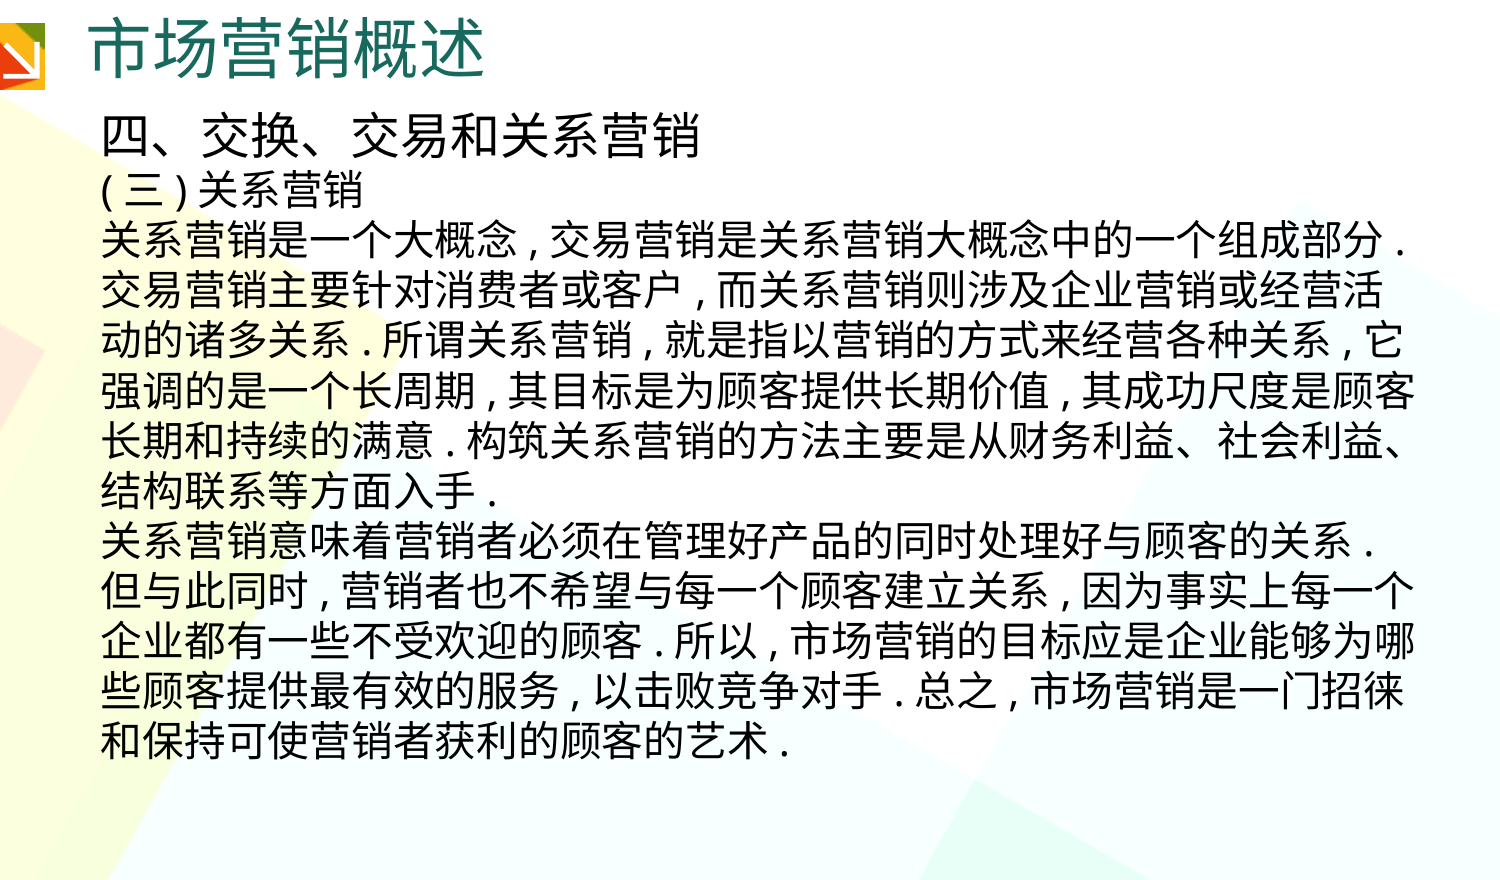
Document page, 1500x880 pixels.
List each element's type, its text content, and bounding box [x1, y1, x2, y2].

text_box 市场营销概述 [70, 0, 501, 95]
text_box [0, 23, 45, 90]
text_box 四、交换、交易和关系营销 (三)关系营销 关系营销是一个大概念,交易营销是关系营销大概念中的一个组成部分.交易营销主要针对消费者或客户,而关系营销则涉及企业营销或经营活动的诸多关系.所谓关系营销,就是指以营销的方式来经营各种关系,它强调的是一个长周期,其目标是为顾客提供长期价值,其成功尺度是顾客长期和持续的满意.构筑关系营销的方法主要是从财务利益、社会利益、结构联系等方面入手. 关系营销意味着营销者必须在管理好产品的同时处理好与顾客的关系.但与此同时,营销者也不希望与每一个顾客建立关系,因为事实上每一个企业都有一些不受欢迎的顾客.所以,市场营销的目标应是企业能够为哪些顾客提供最有效的服务,以击败竞争对手.总之,市场营销是一门招徕和保持可使营销者获利的顾客的艺术. [86, 96, 1439, 772]
